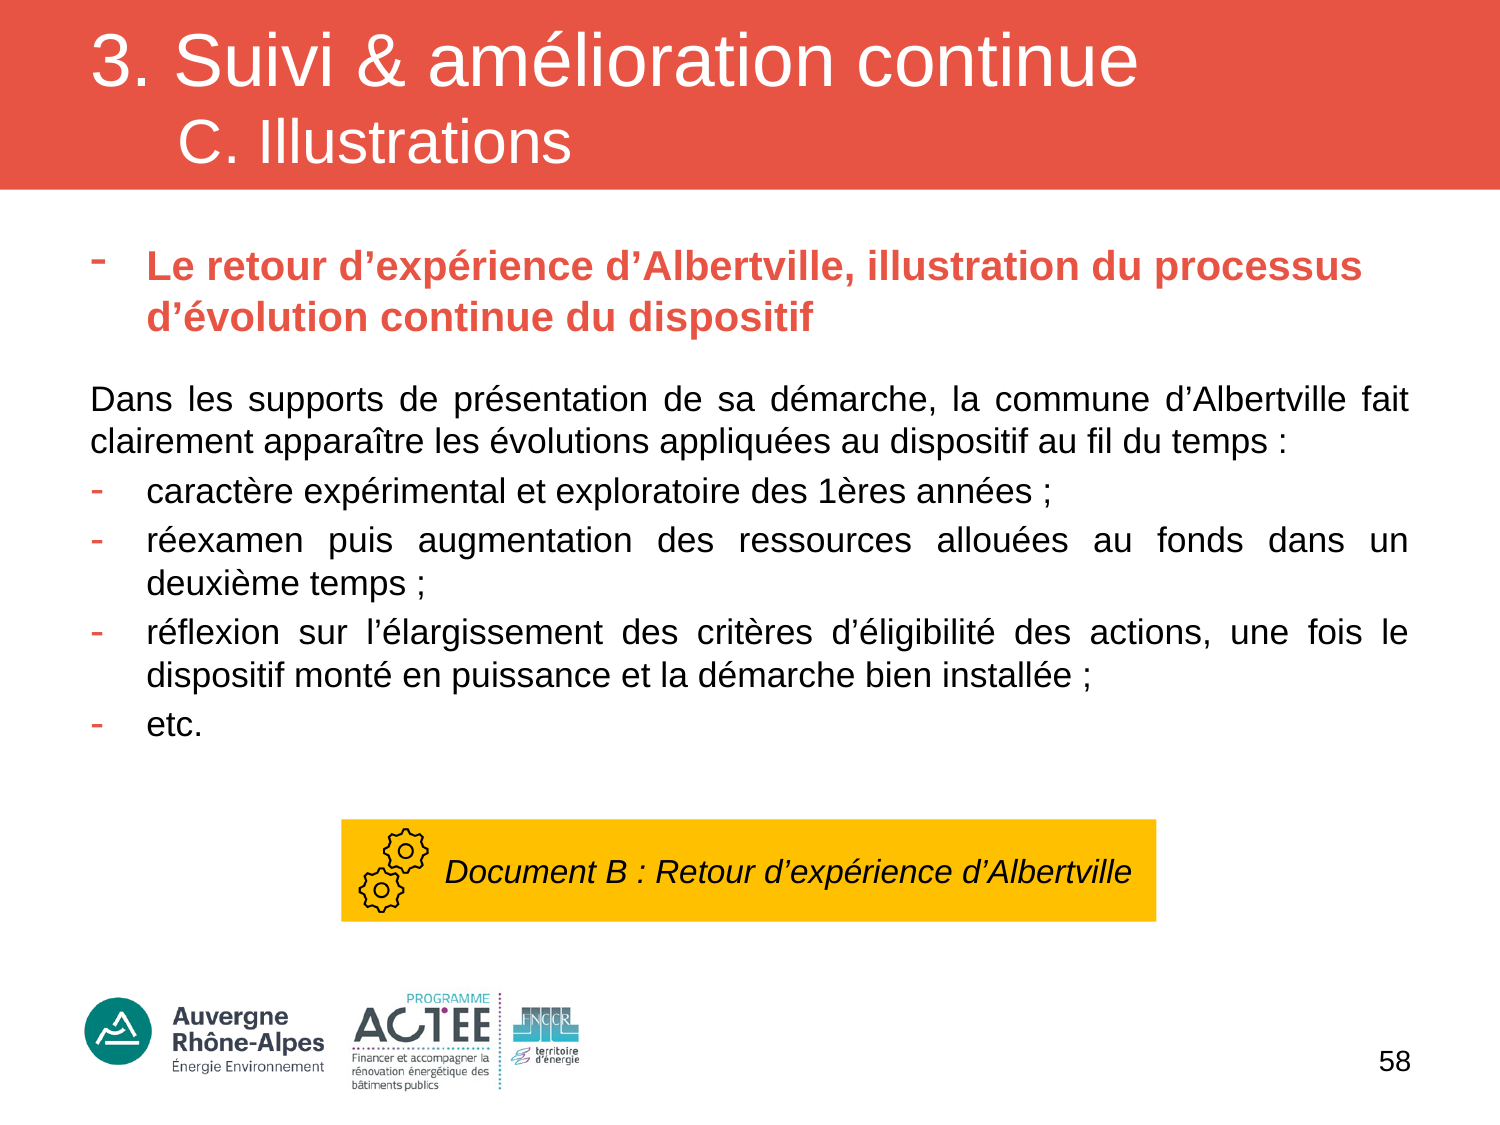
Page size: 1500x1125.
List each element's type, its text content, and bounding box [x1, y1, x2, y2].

text_box Le retour d’expérience d’Albertville, illustration du processus d’évolution continue du dispositif Dans les supports de présentation de sa démarche, la commune d’Albertville fait clairement apparaître les évolutions appliquées au dispositif au fil du temps : caractère expérimental et exploratoire des 1ères années ; réexamen puis augmentation des ressources allouées au fonds dans un deuxième temps ; réflexion sur l’élargissement des critères d’éligibilité des actions, une fois le dispositif monté en puissance et la démarche bien installée ; etc. [74, 231, 1425, 776]
text_box Document B : Retour d’expérience d’Albertville [447, 819, 1157, 922]
picture [76, 987, 337, 1085]
picture [348, 987, 586, 1094]
title 3. Suivi & amélioration continue C. Illustrations [74, 0, 1426, 188]
picture [342, 819, 446, 922]
